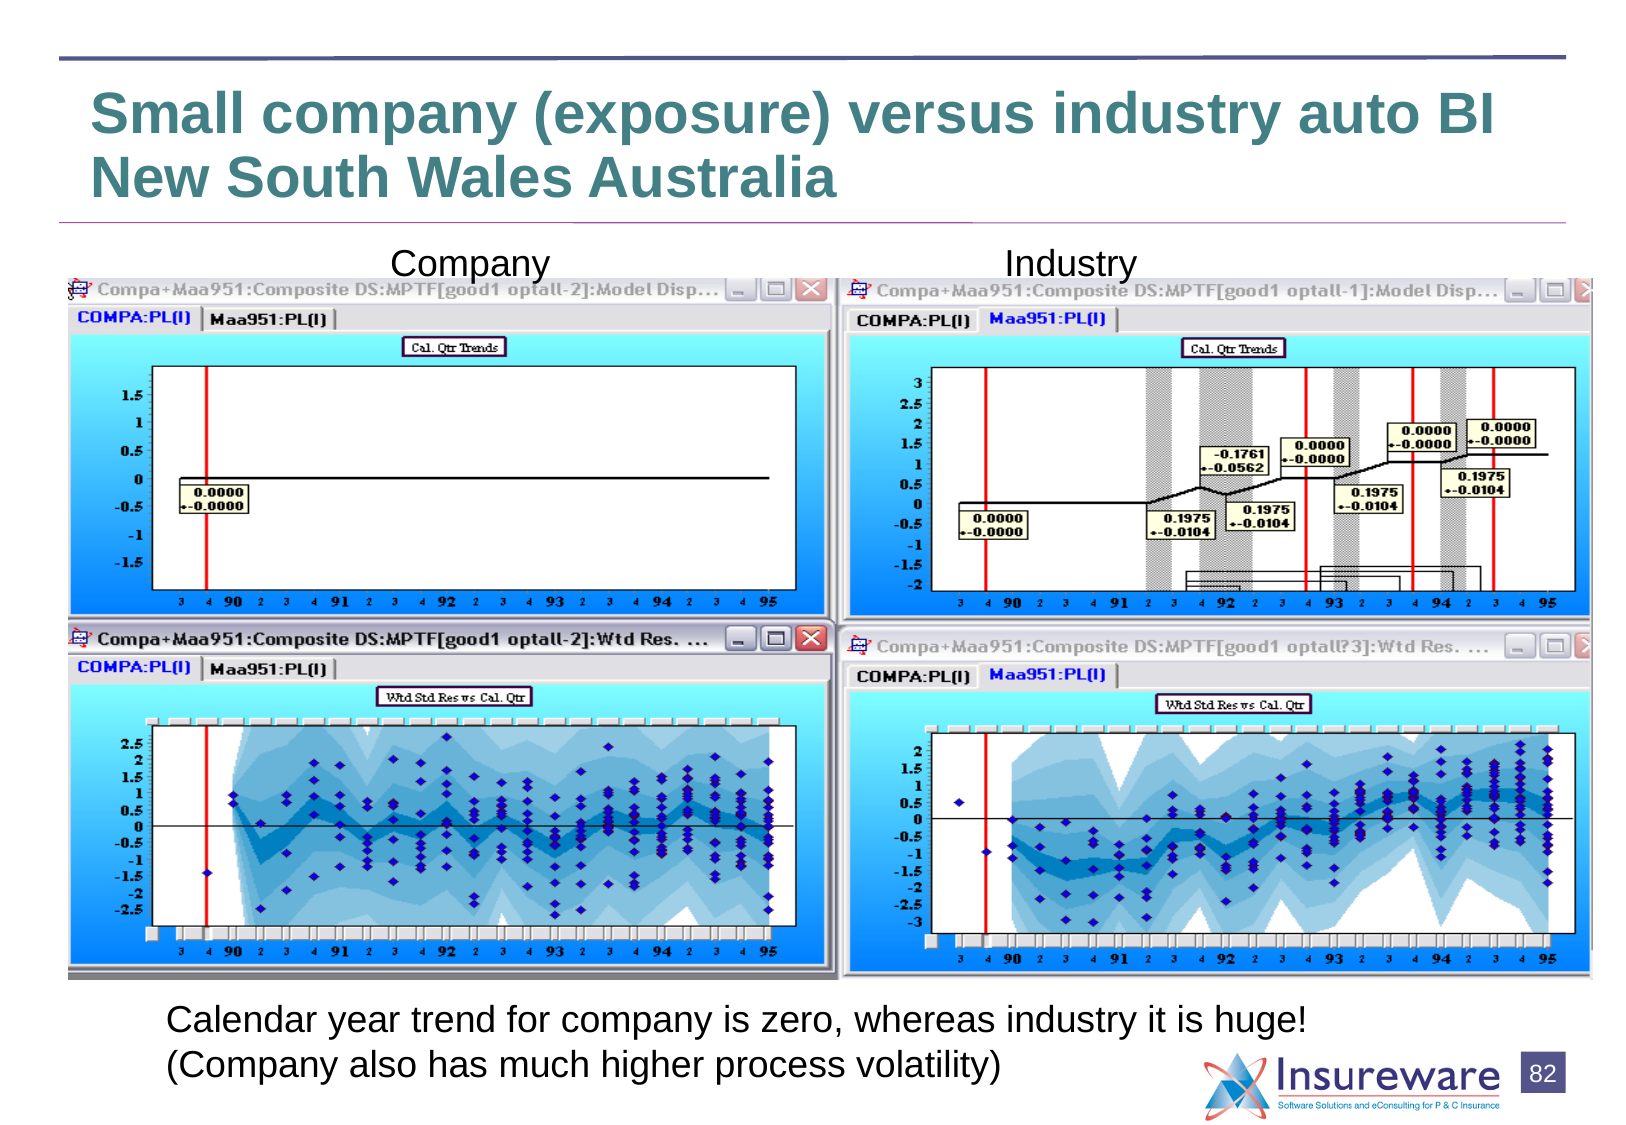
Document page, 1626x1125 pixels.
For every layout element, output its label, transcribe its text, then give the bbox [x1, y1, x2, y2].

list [67, 278, 1593, 980]
title Small company (exposure) versus industry auto BI New South Wales Australia [90, 79, 1568, 204]
text_box Calendar year trend for company is zero, whereas industry it is huge! (Company also has much higher process volatility) [151, 987, 1463, 1093]
slide_number 81 [1520, 1051, 1566, 1093]
text_box Company [375, 231, 825, 277]
text_box Industry [989, 231, 1474, 277]
picture [1202, 1052, 1500, 1122]
